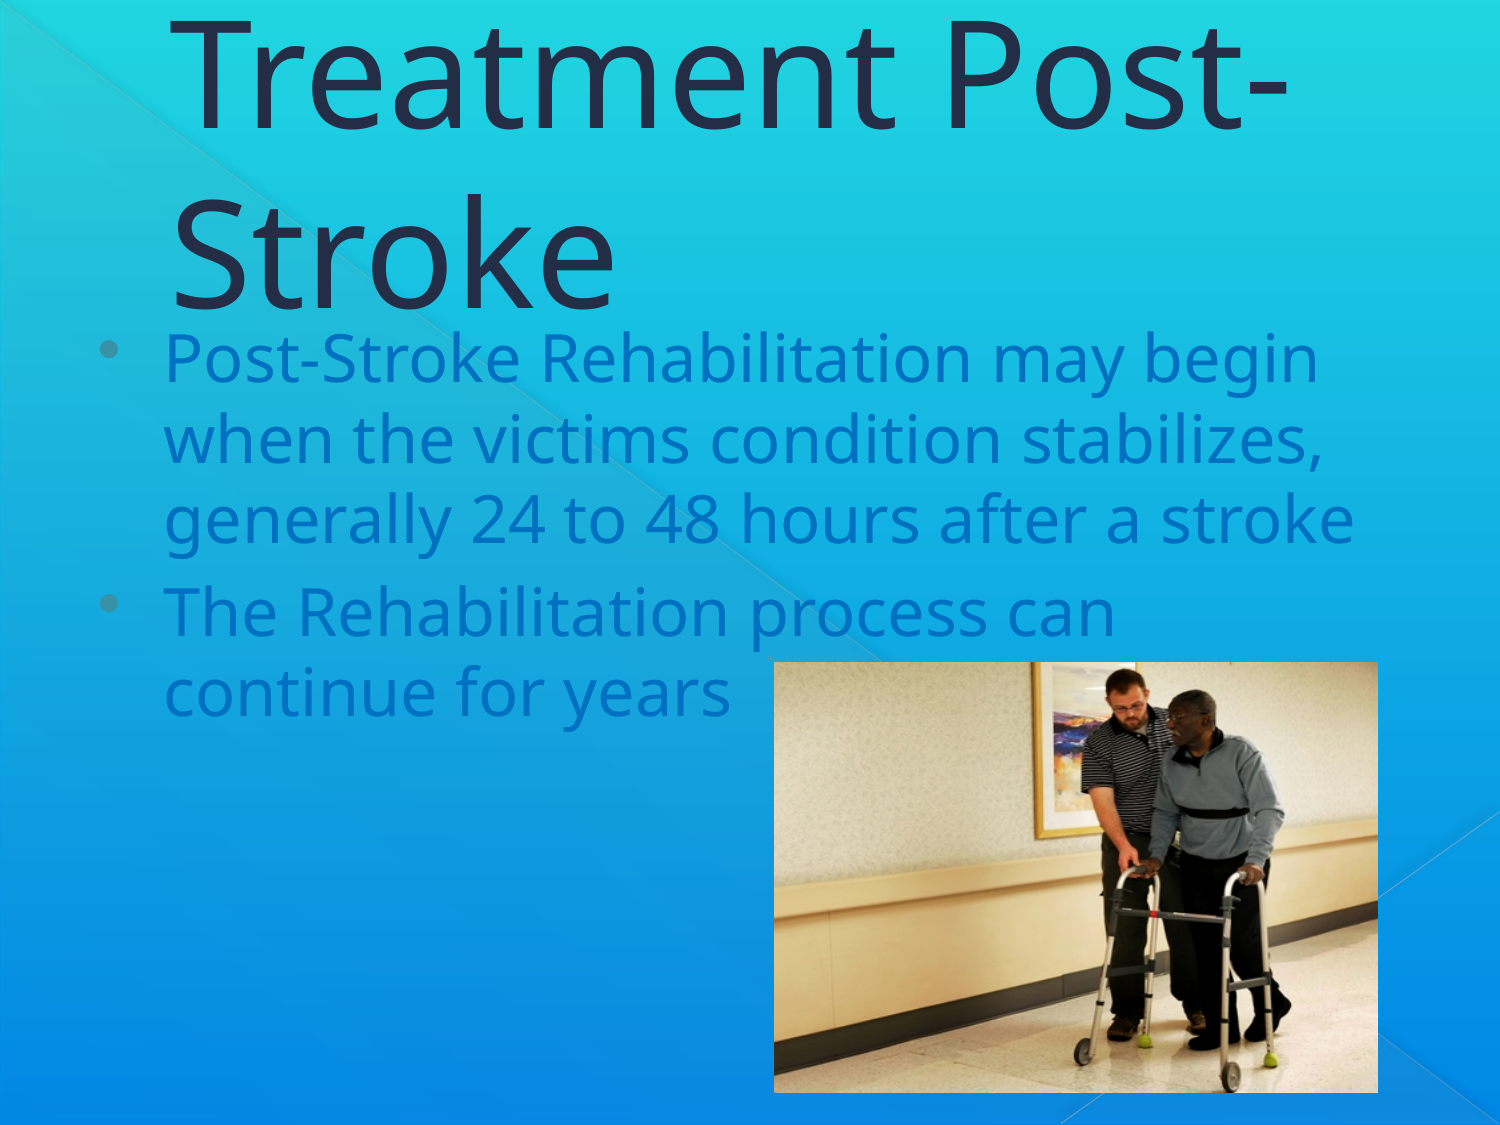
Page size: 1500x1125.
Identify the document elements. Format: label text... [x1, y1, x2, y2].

picture [7, 694, 75, 698]
list Post-Stroke Rehabilitation may begin when the victims condition stabilizes, generally 24 to 48 hours after a stroke The Rehabilitation process can continue for years [75, 308, 1425, 1059]
picture [774, 662, 1379, 1093]
title Treatment Post-Stroke [75, 43, 1425, 274]
